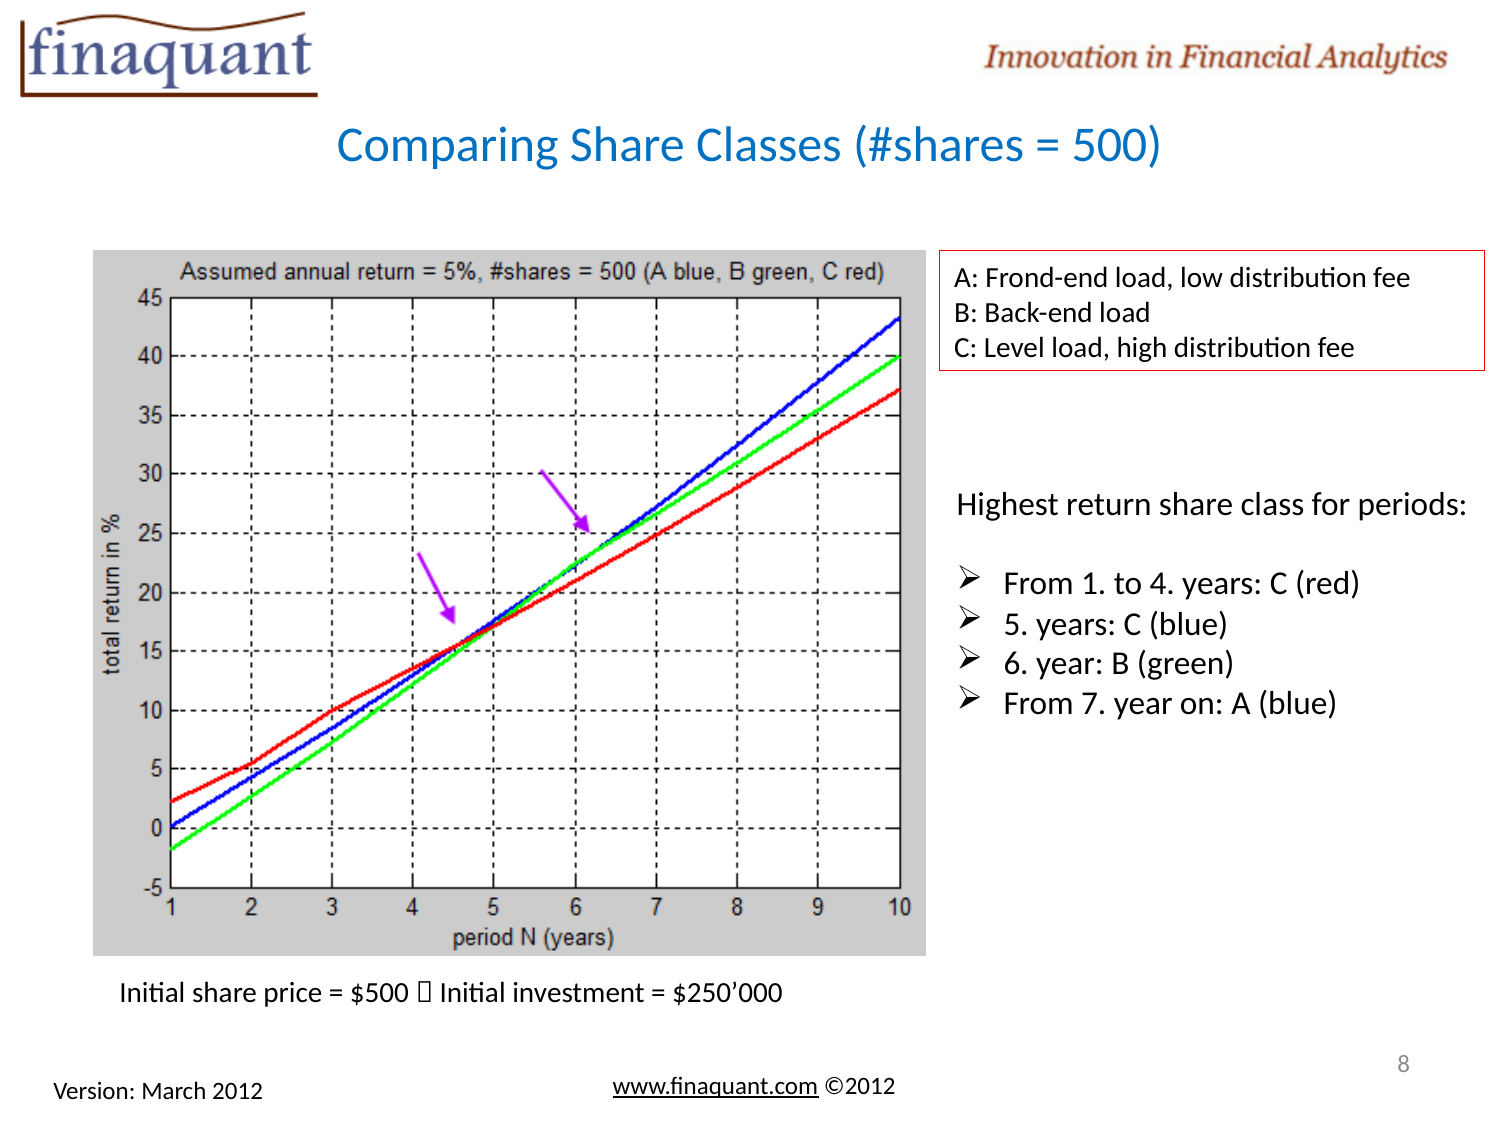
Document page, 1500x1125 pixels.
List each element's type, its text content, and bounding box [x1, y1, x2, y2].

slide_number 8 [1074, 1032, 1425, 1093]
picture [12, 5, 326, 104]
text_box Initial share price = $500  Initial investment = $250’000 [104, 965, 798, 1016]
text_box Version: March 2012 [38, 1067, 279, 1112]
picture [965, 25, 1464, 88]
picture [93, 250, 927, 956]
text_box A: Frond-end load, low distribution fee B: Back-end load C: Level load, high distribution fee [939, 250, 1485, 371]
text_box www.finaquant.com ©2012 [597, 1062, 911, 1108]
text_box Highest return share class for periods: From 1. to 4. years: C (red) 5. years: C (blue) 6. year: B (green) From 7. year on: A (blue) [941, 474, 1484, 729]
title Comparing Share Classes (#shares = 500) [75, 107, 1425, 175]
